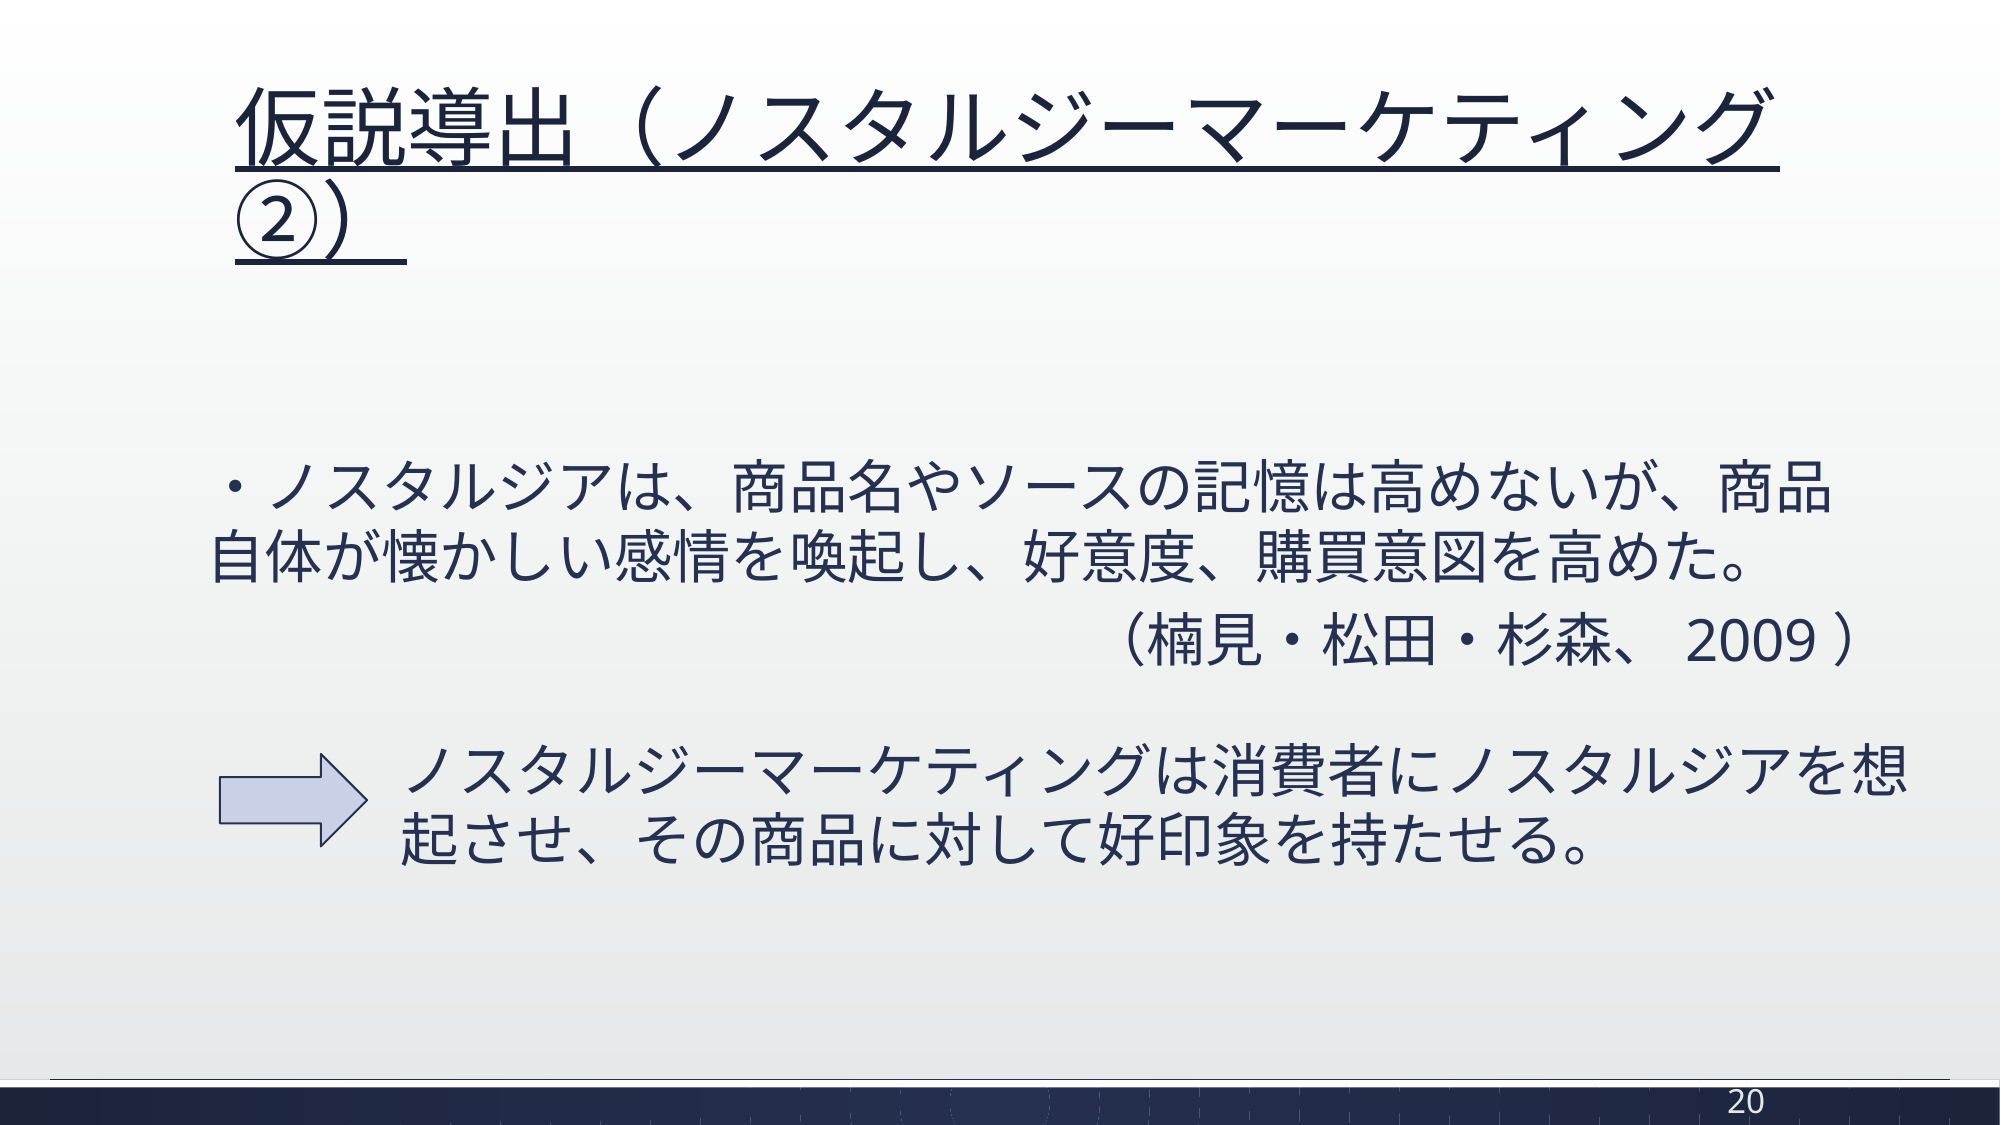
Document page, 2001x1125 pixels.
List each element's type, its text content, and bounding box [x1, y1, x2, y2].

text_box [218, 753, 368, 848]
slide_number 20 [1674, 1083, 1780, 1122]
text_box ・ノスタルジアは、商品名やソースの記憶は高めないが、商品自体が懐かしい感情を喚起し、好意度、購買意図を高めた。 （楠見・松田・杉森、2009） [191, 442, 1906, 681]
text_box ノスタルジーマーケティングは消費者にノスタルジアを想起させ、その商品に対して好印象を持たせる。 [385, 726, 1959, 881]
title 仮説導出（ノスタルジーマーケティング②） [219, 76, 1934, 279]
